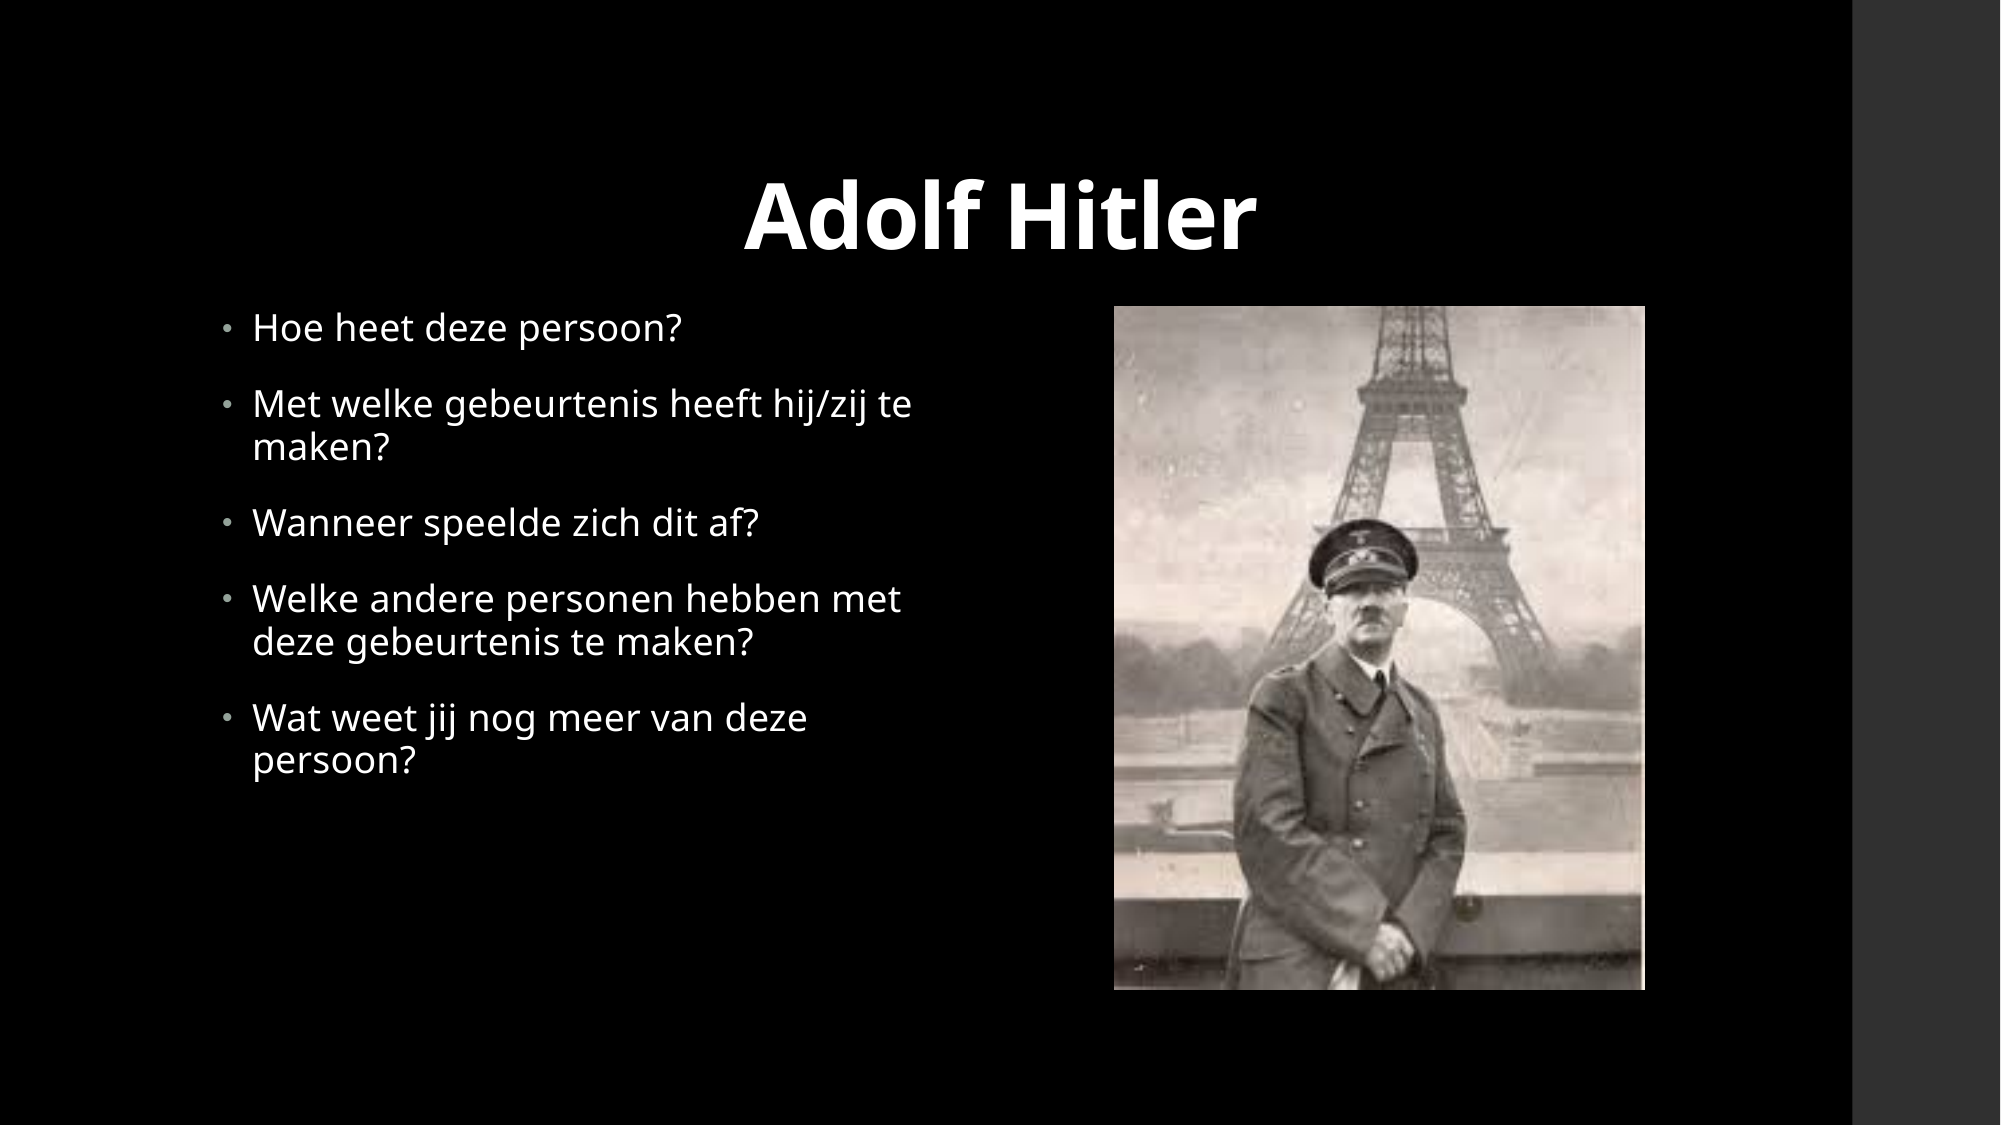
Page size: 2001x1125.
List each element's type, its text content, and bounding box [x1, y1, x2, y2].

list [1113, 305, 1645, 990]
list Hoe heet deze persoon? Met welke gebeurtenis heeft hij/zij te maken? Wanneer speelde zich dit af? Welke andere personen hebben met deze gebeurtenis te maken? Wat weet jij nog meer van deze persoon? [206, 299, 942, 1014]
title Adolf Hitler [206, 60, 1797, 278]
